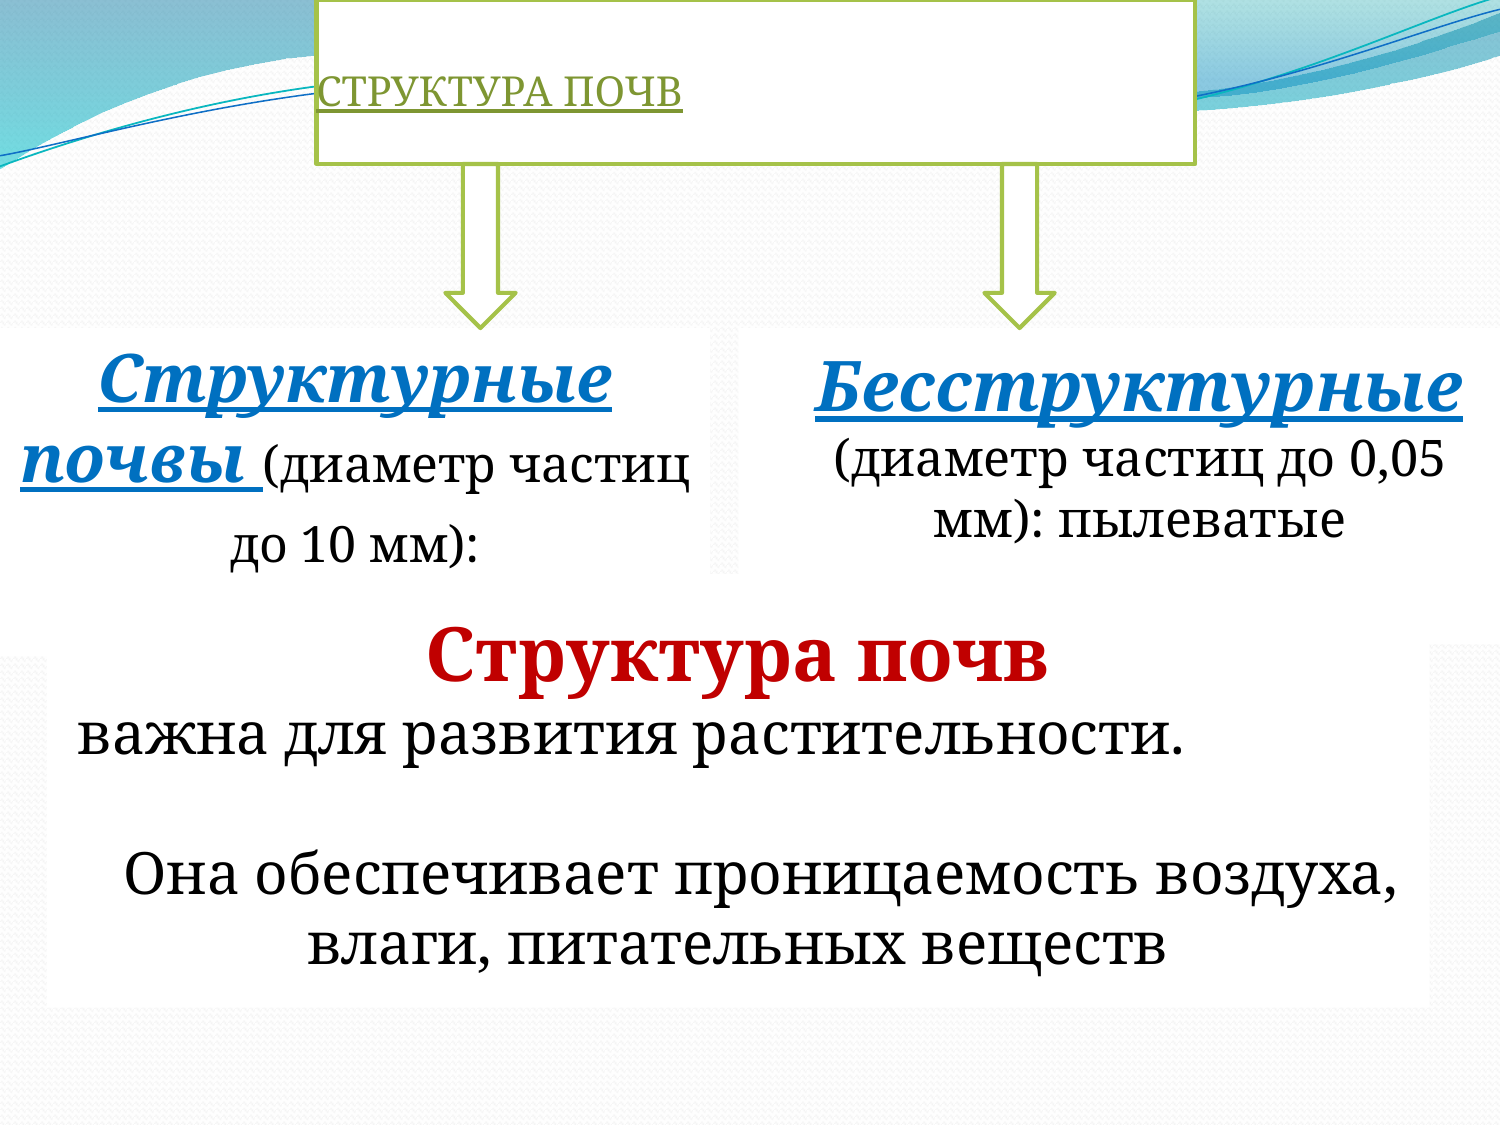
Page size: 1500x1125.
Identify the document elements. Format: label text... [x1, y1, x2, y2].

text_box [982, 161, 1057, 331]
text_box Структурные почвы (диаметр частиц до 10 мм): комковатые, зернистые [0, 326, 712, 658]
text_box [443, 161, 518, 331]
list Бесструктурные (диаметр частиц до 0,05 мм): пылеватые [736, 326, 1500, 647]
title Структура почв [314, 0, 1197, 166]
text_box Структура почв важна для развития растительности. Она обеспечивает проницаемость воздуха, влаги, питательных веществ [45, 572, 1432, 1010]
